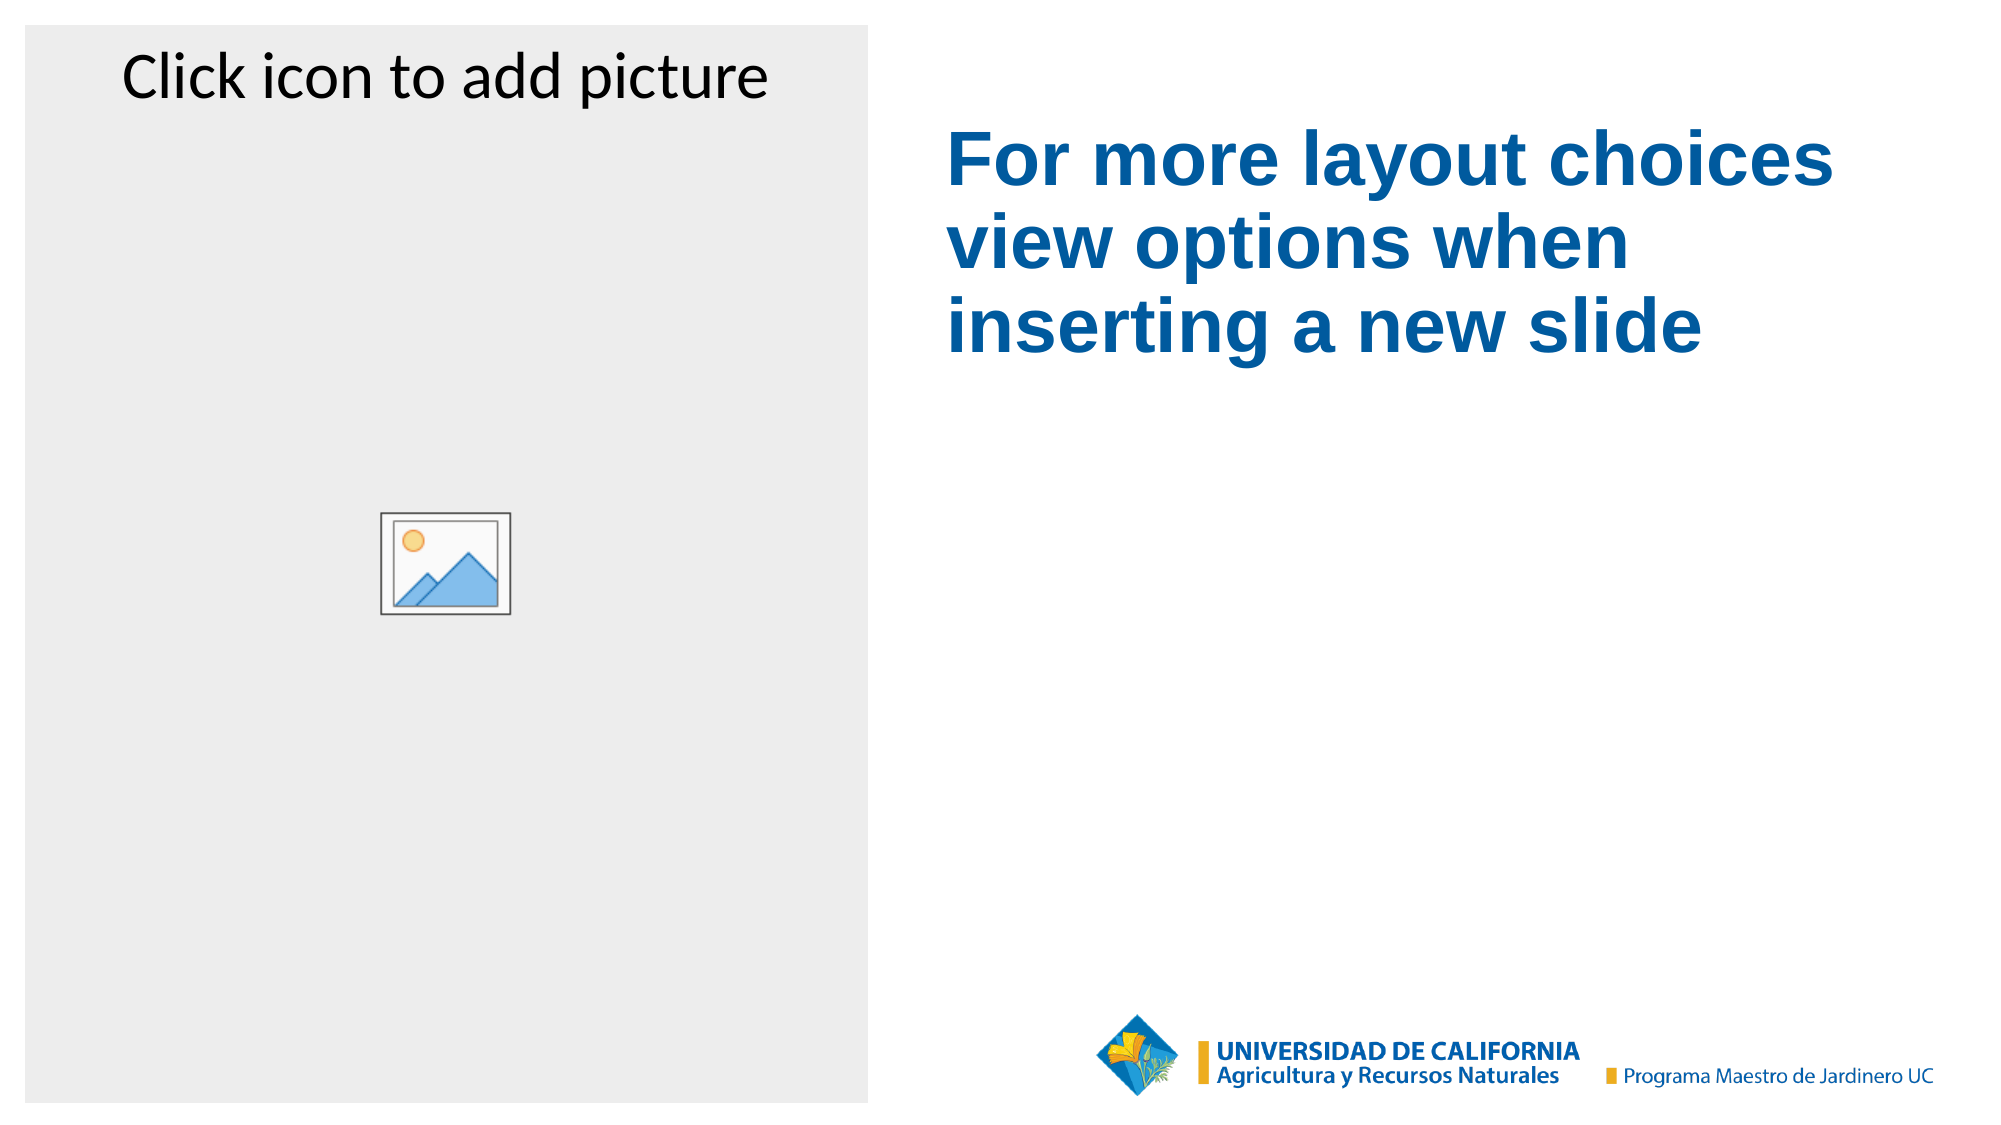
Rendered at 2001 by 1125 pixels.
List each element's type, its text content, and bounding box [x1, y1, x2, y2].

title For more layout choices view options when inserting a new slide [931, 111, 1863, 330]
picture [1071, 979, 2001, 1125]
picture [24, 24, 868, 1103]
